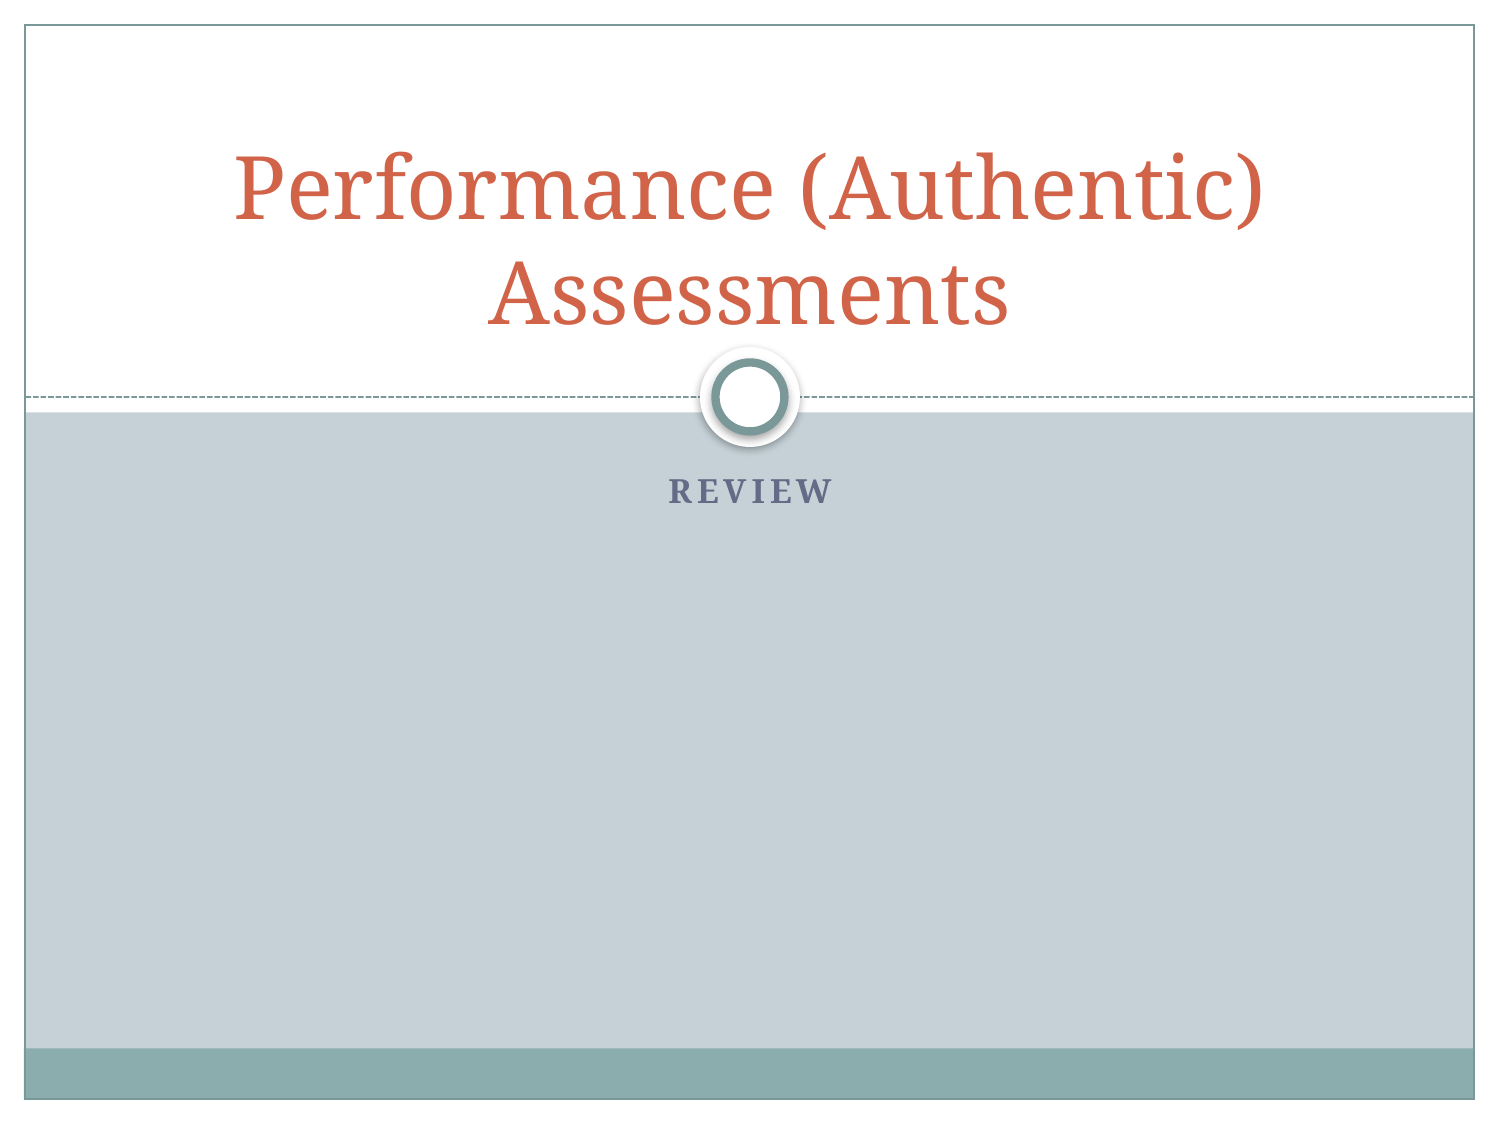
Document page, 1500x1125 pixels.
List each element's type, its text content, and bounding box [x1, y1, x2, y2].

title Performance (Authentic) Assessments [112, 62, 1388, 350]
subtitle Review [225, 462, 1275, 750]
